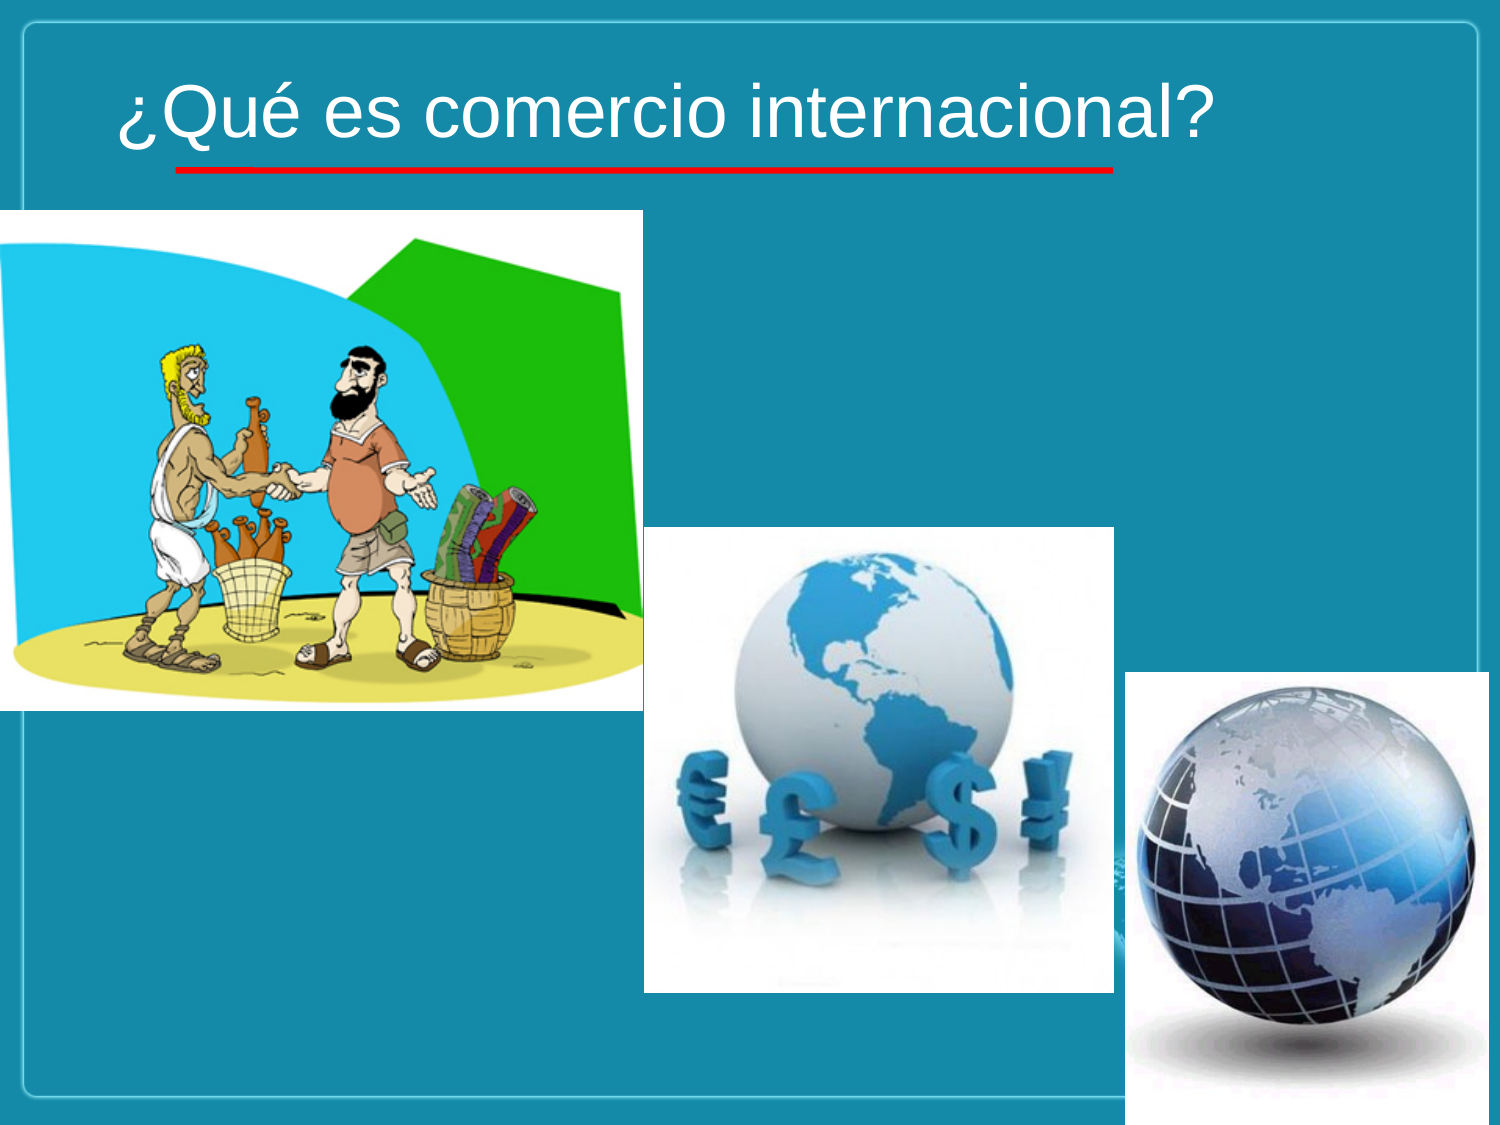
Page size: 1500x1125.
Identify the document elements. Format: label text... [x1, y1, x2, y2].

title ¿Qué es comercio internacional? [100, 36, 1500, 179]
picture [0, 0, 1500, 1125]
